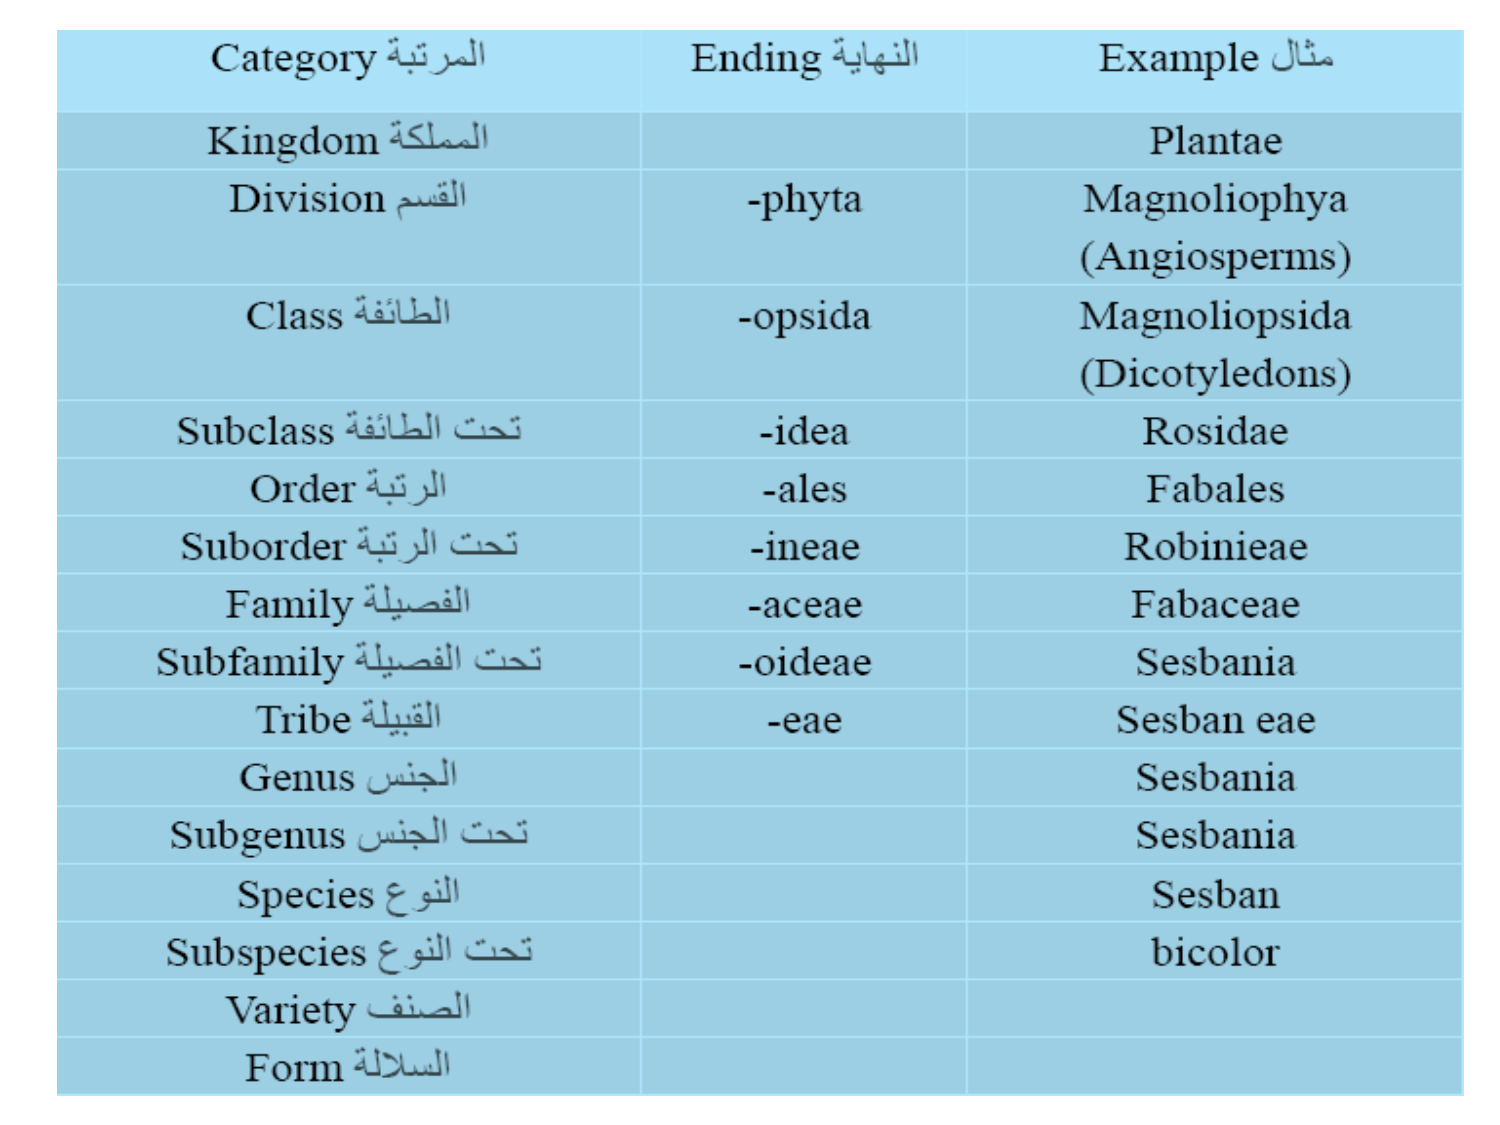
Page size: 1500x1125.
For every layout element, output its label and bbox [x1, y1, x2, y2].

picture [57, 30, 1464, 1096]
